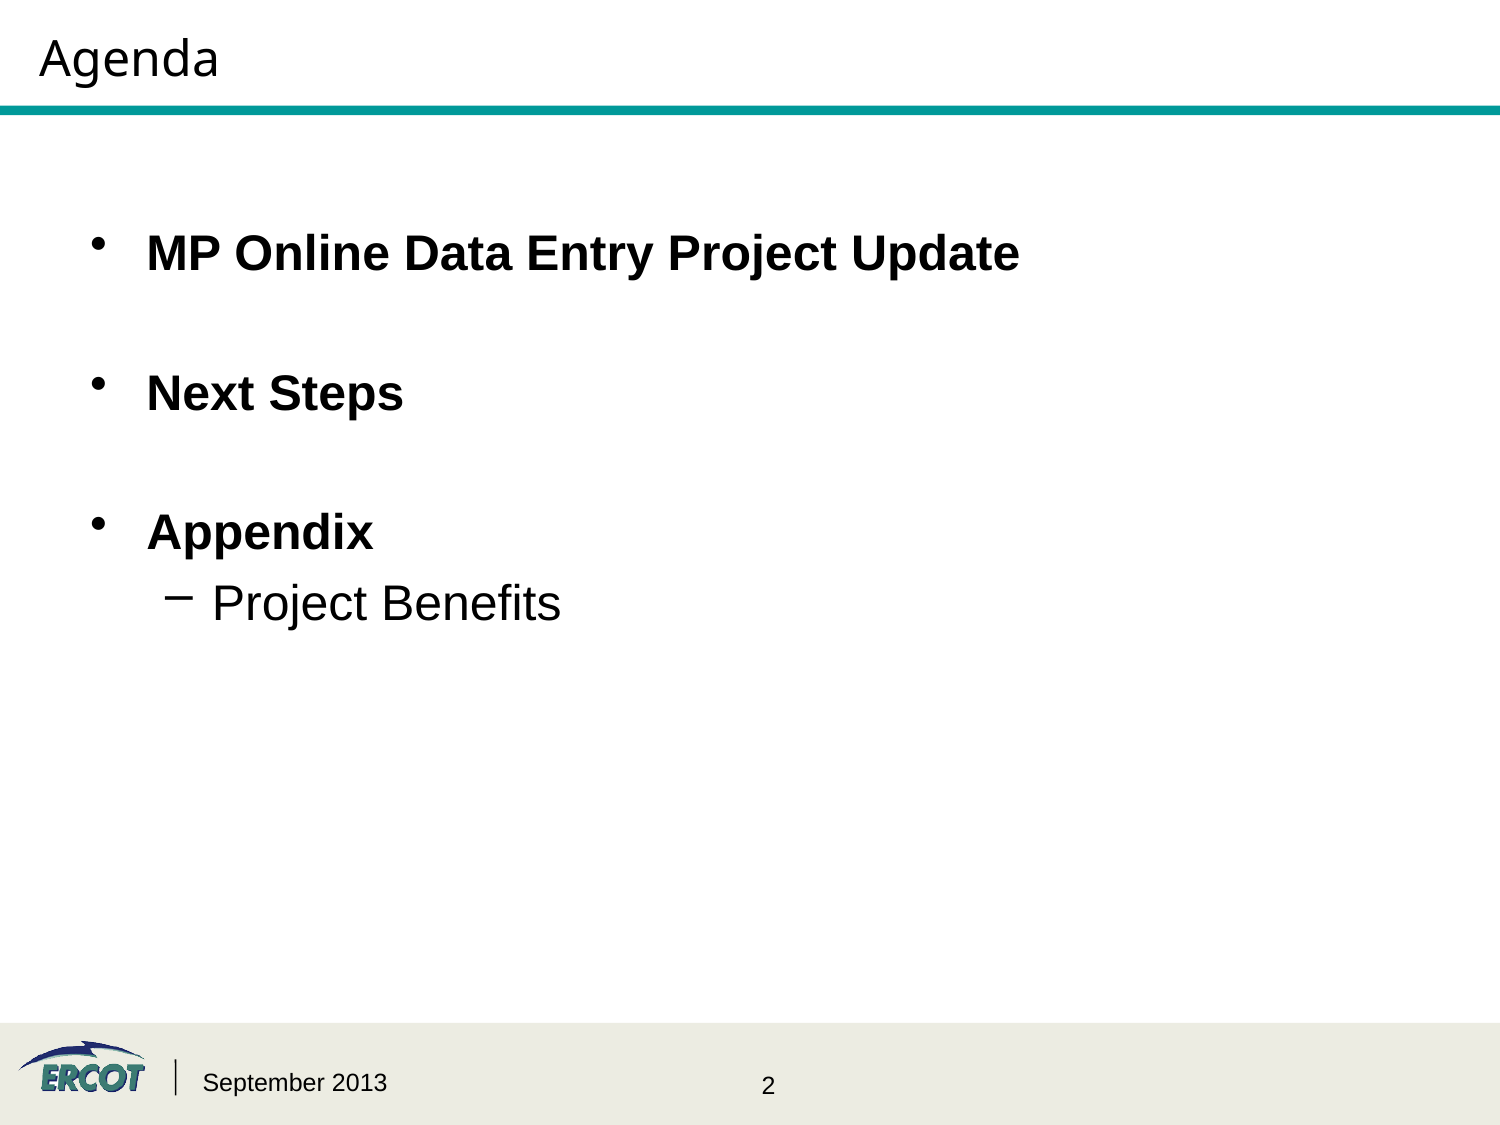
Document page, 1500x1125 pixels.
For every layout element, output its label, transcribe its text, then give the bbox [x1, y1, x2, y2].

title Agenda [24, 0, 1113, 113]
picture [10, 1031, 151, 1111]
list MP Online Data Entry Project Update Next Steps Appendix Project Benefits [74, 212, 1426, 876]
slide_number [187, 1059, 538, 1125]
